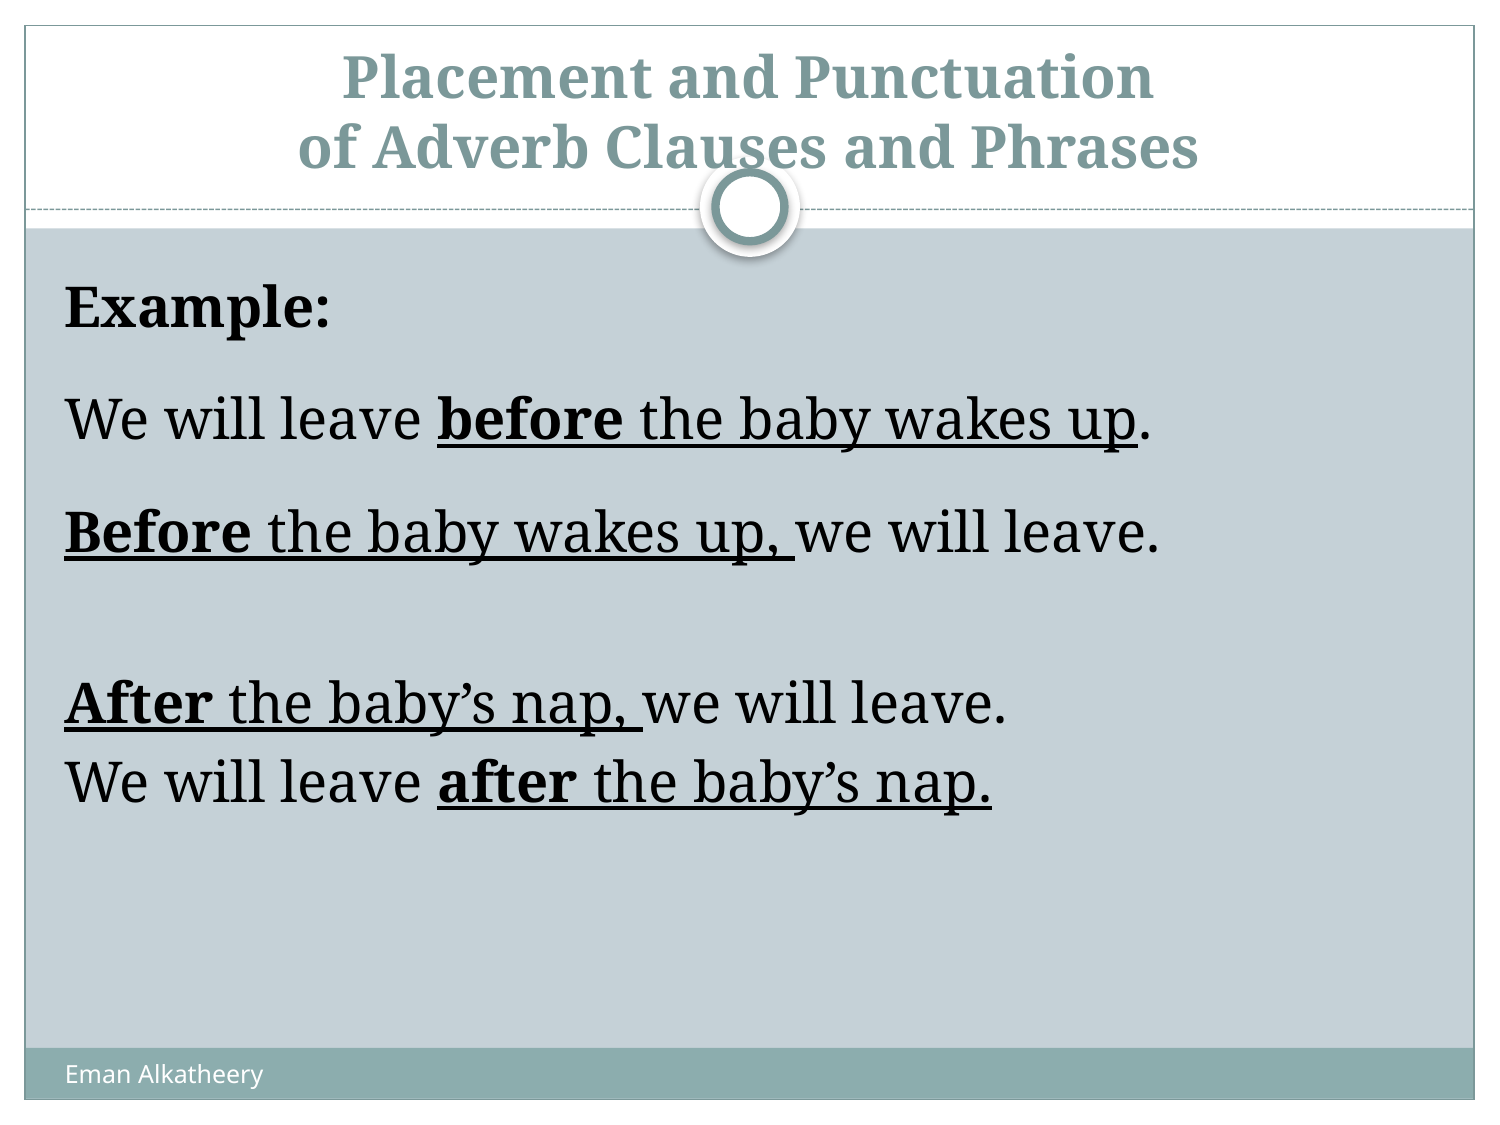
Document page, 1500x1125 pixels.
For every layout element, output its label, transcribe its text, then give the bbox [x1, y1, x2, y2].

title Placement and Punctuation of Adverb Clauses and Phrases [49, 0, 1450, 188]
list Example: We will leave before the baby wakes up. Before the baby wakes up, we will leave. After the baby’s nap, we will leave. We will leave after the baby’s nap. [49, 229, 1445, 1020]
footer Eman Alkatheery [50, 1051, 638, 1112]
